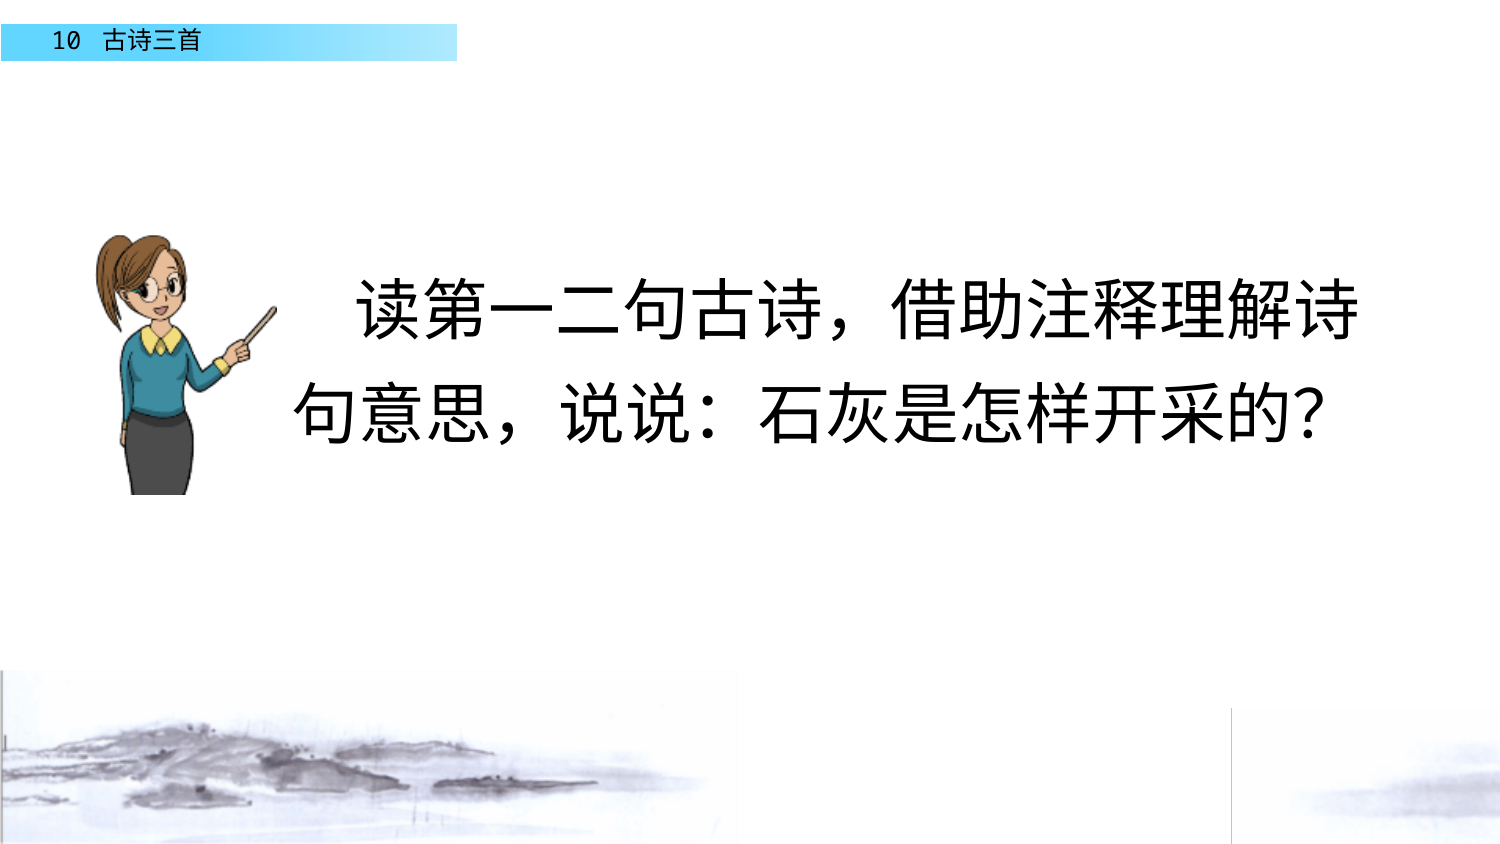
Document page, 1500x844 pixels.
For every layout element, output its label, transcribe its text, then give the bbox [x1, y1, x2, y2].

text_box 读第一二句古诗，借助注释理解诗句意思，说说：石灰是怎样开采的？ [280, 236, 1376, 460]
picture [95, 234, 278, 495]
picture [1230, 708, 1500, 844]
picture [0, 670, 739, 844]
